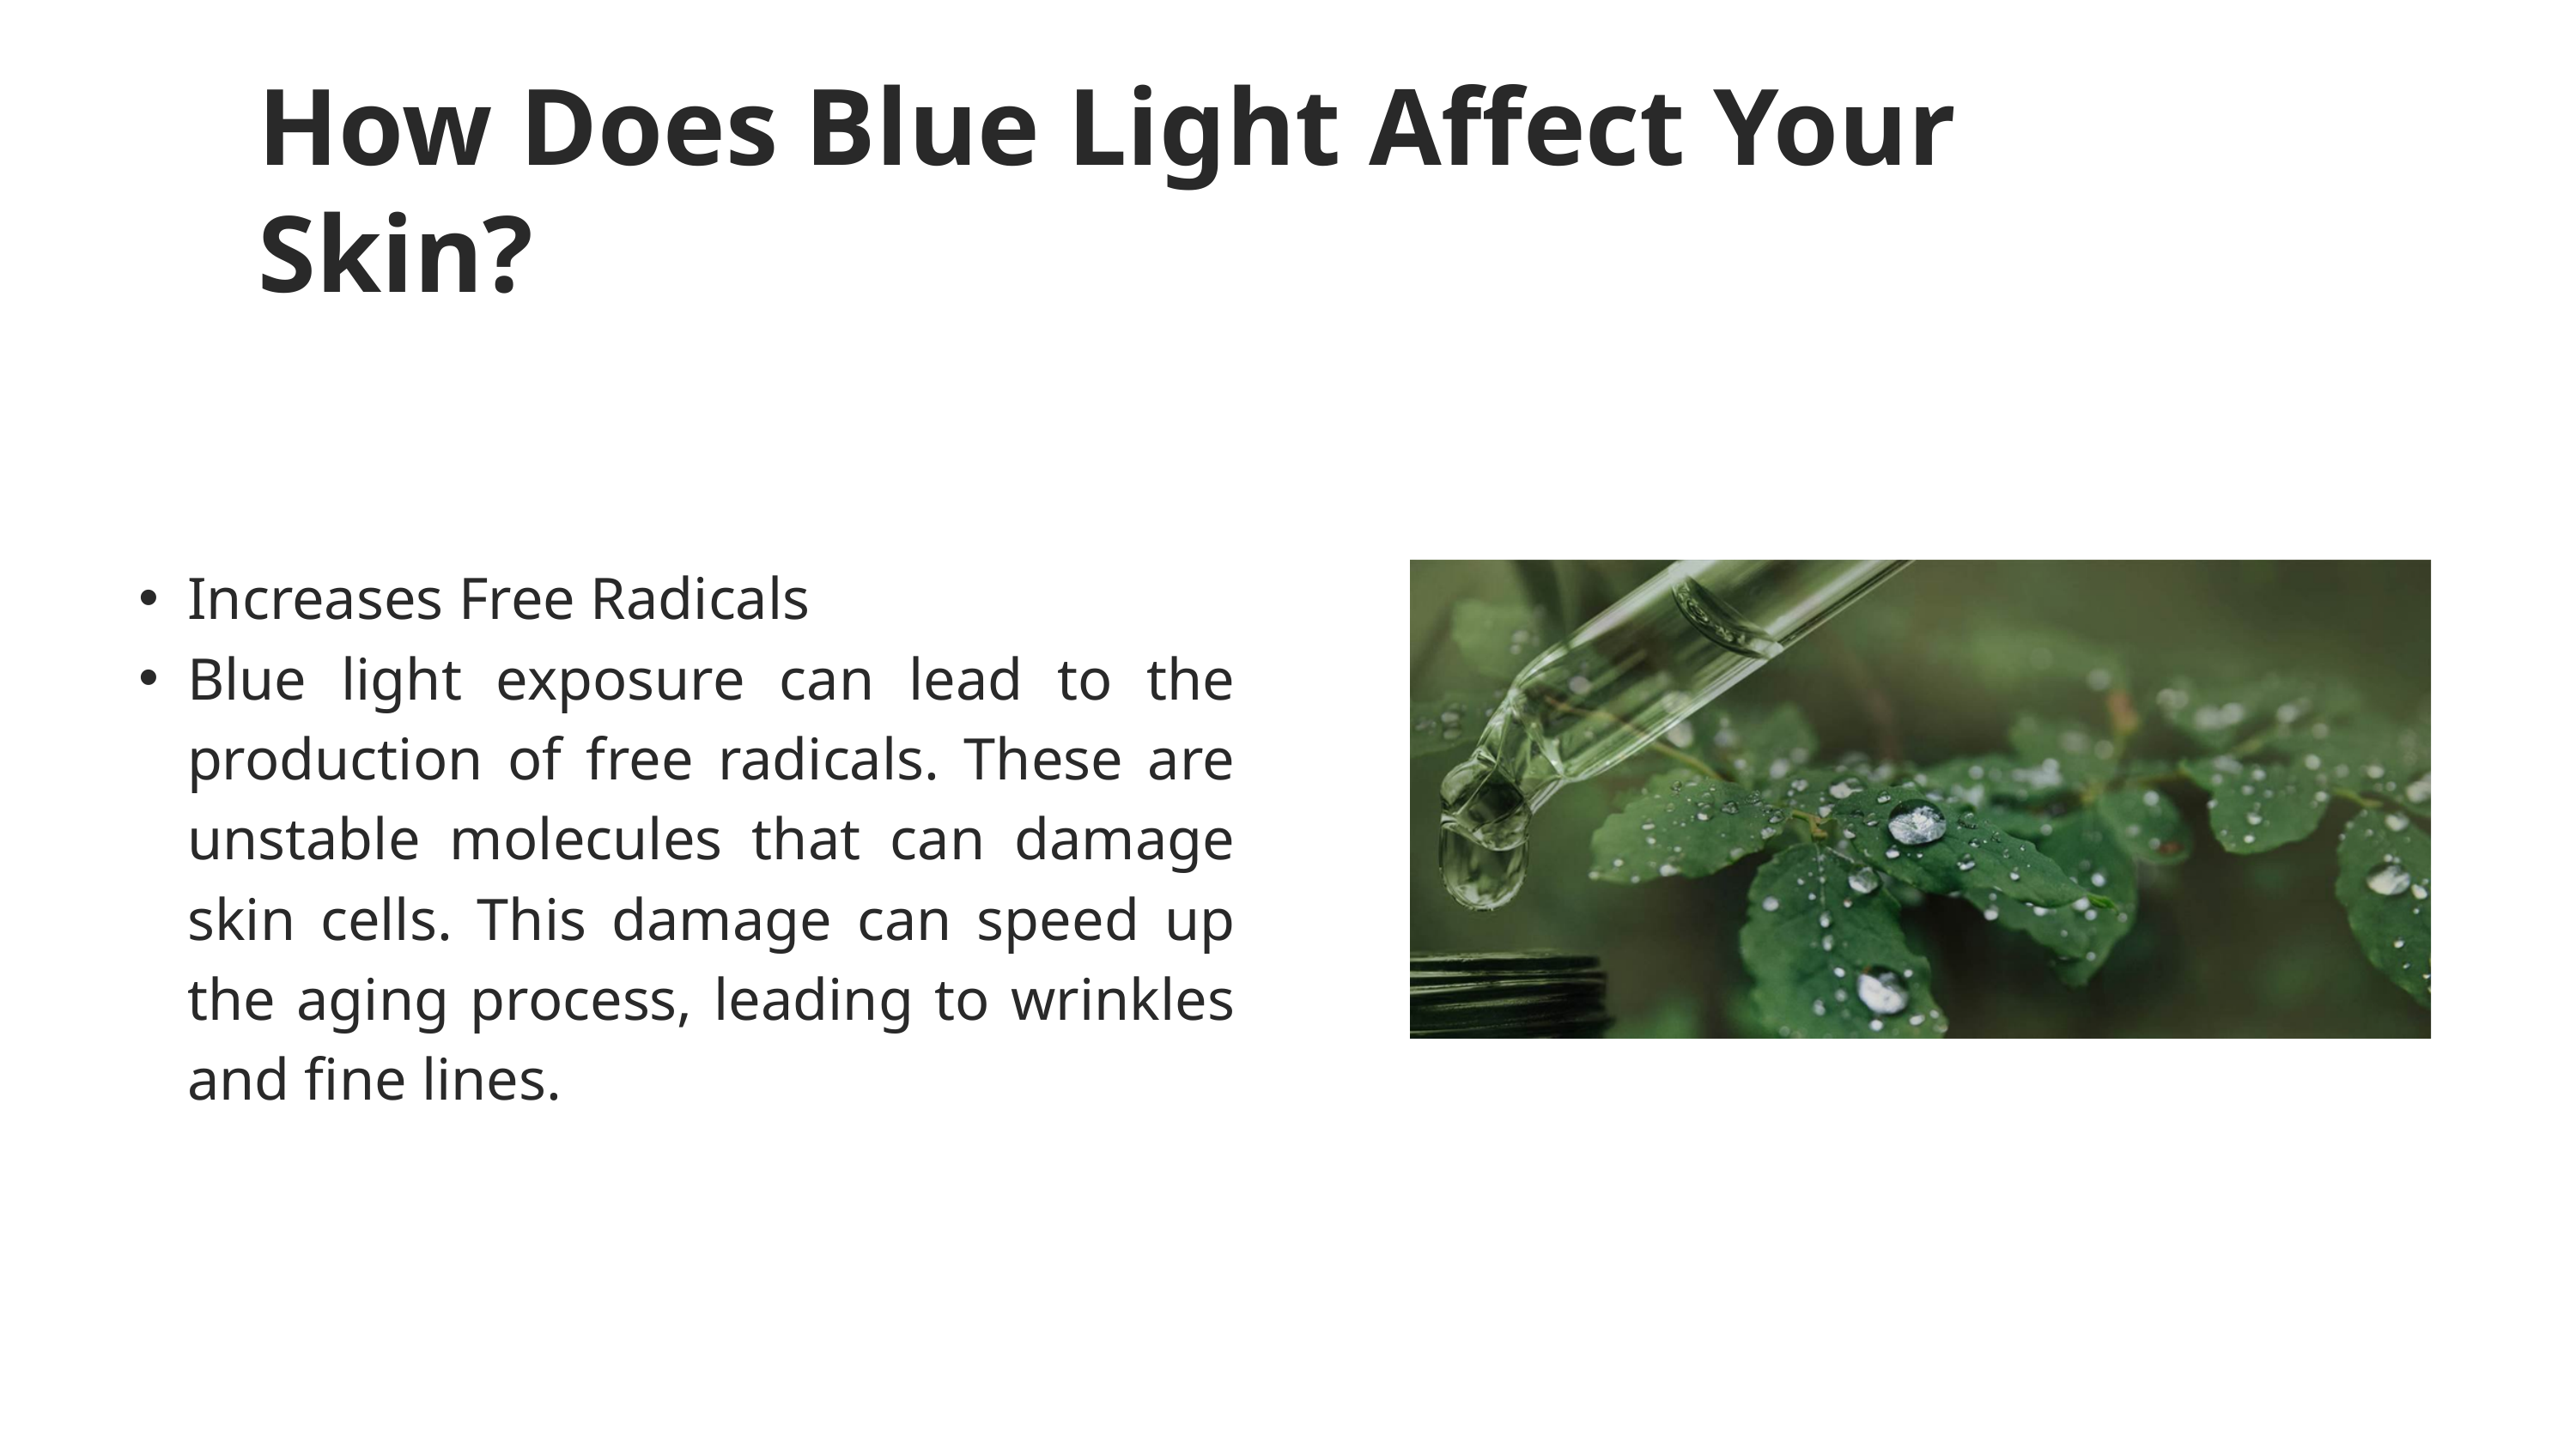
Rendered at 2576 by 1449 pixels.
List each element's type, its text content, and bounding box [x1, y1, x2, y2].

text_box How Does Blue Light Affect Your Skin? [258, 59, 2215, 440]
text_box Increases Free Radicals Blue light exposure can lead to the production of free radicals. These are unstable molecules that can damage skin cells. This damage can speed up the aging process, leading to wrinkles and fine lines. [89, 550, 1236, 1192]
text_box [1410, 560, 2432, 1040]
